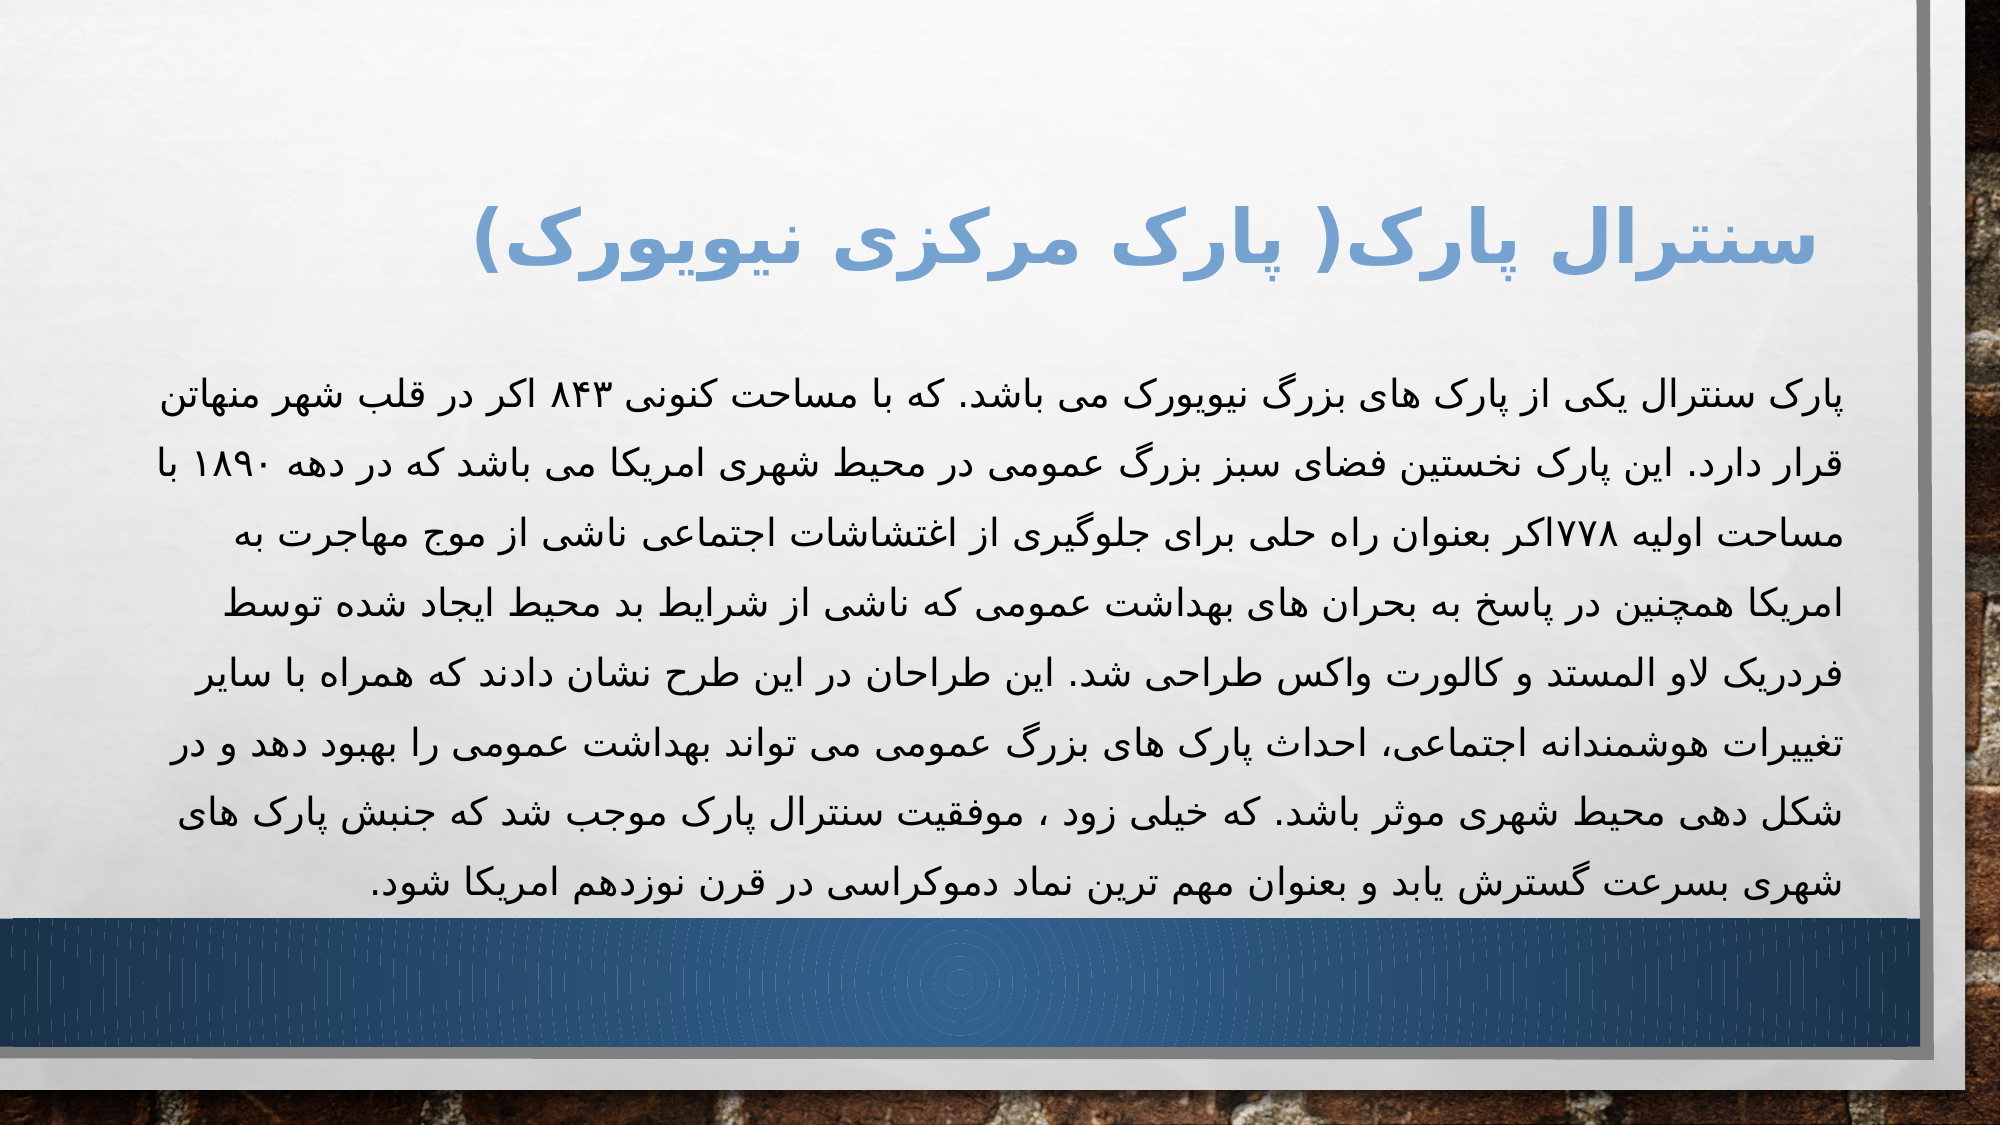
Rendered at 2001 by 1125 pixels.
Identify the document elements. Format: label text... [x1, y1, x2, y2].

picture [0, 0, 2000, 1125]
title سنترال پارک( پارک مرکزی نیویورک) [137, 75, 1836, 288]
list پارک سنترال یکی از پارک های بزرگ نیویورک می باشد. که با مساحت کنونی ۸۴۳ اکر در قلب شهر منهاتن قرار دارد. این پارک نخستین فضای سبز بزرگ عمومی در محیط شهری امریکا می باشد که در دهه ۱۸۹۰ با مساحت اولیه ۷۷۸اکر بعنوان راه حلی برای جلوگیری از اغتشاشات اجتماعی ناشی از موج مهاجرت به امریکا همچنین در پاسخ به بحران های بهداشت عمومی که ناشی از شرایط بد محیط ایجاد شده توسط فردریک لاو المستد و کالورت واکس طراحی شد. این طراحان در این طرح نشان دادند که همراه با سایر تغییرات هوشمندانه اجتماعی، احداث پارک های بزرگ عمومی می تواند بهداشت عمومی را بهبود دهد و در شکل دهی محیط شهری موثر باشد. که خیلی زود ، موفقیت سنترال پارک موجب شد که جنبش پارک های شهری بسرعت گسترش یابد و بعنوان مهم ترین نماد دموکراسی در قرن نوزدهم امریکا شود. [137, 337, 1862, 963]
